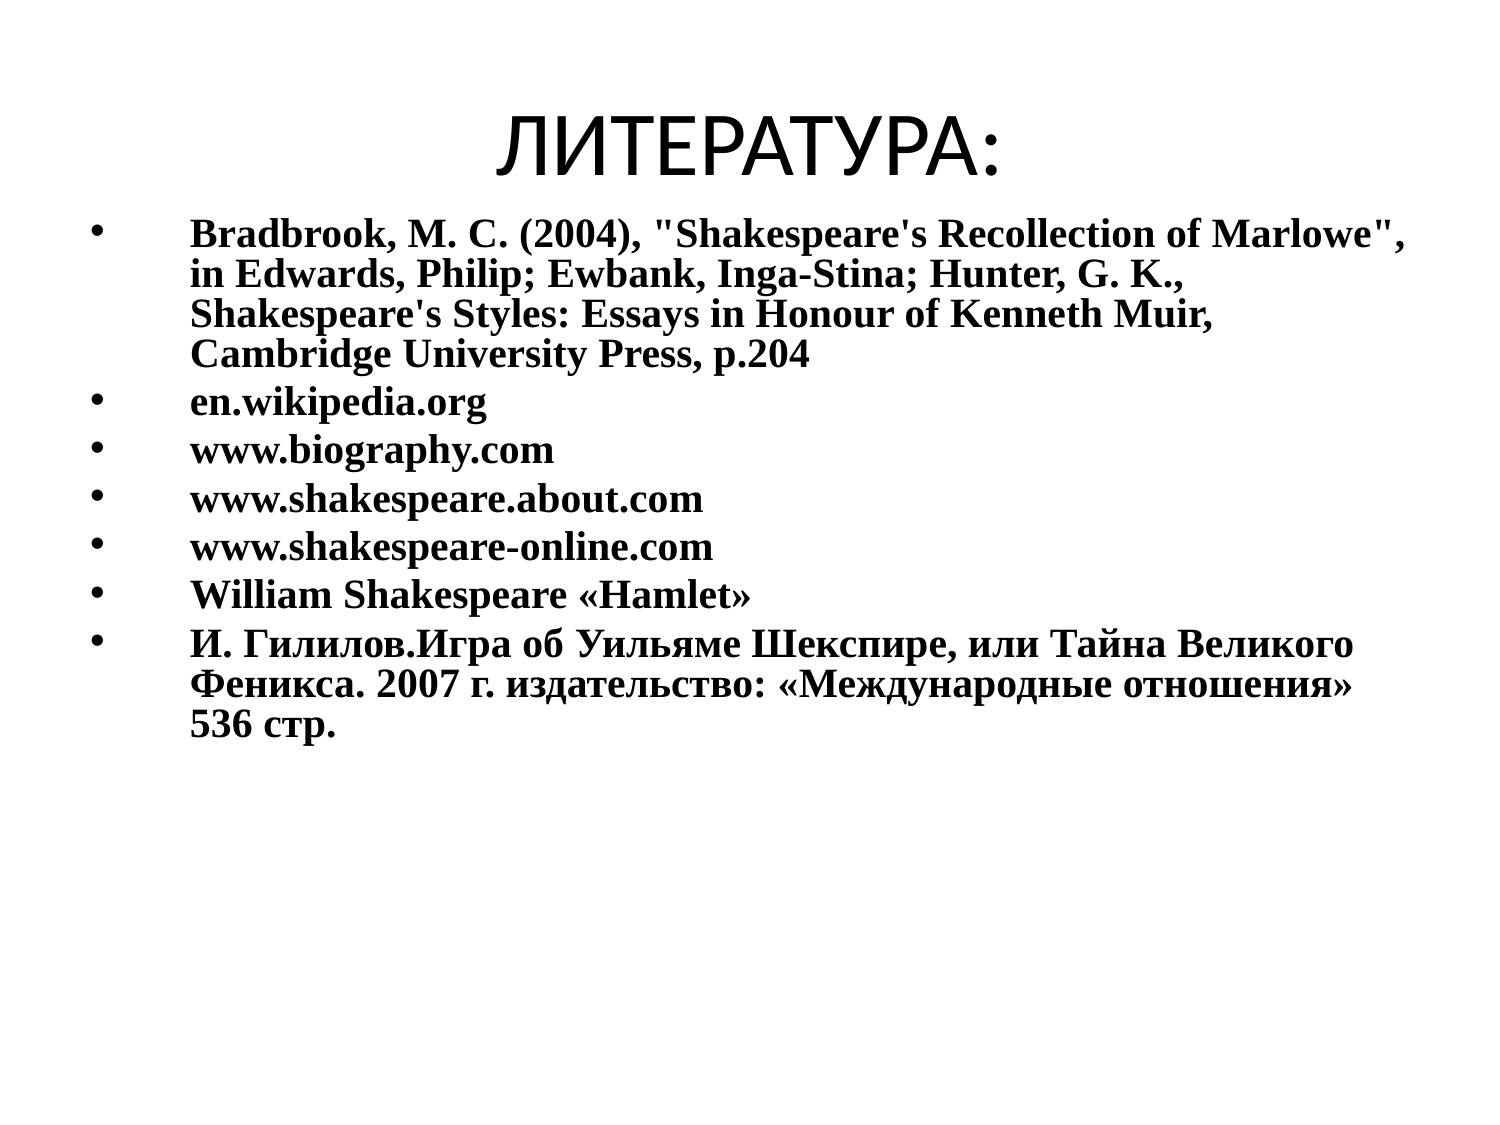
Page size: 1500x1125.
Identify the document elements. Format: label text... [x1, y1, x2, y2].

list Bradbrook, M. C. (2004), "Shakespeare's Recollection of Marlowe", in Edwards, Philip; Ewbank, Inga-Stina; Hunter, G. K., Shakespeare's Styles: Essays in Honour of Kenneth Muir, Cambridge University Press, p.204 en.wikipedia.org www.biography.com www.shakespeare.about.com www.shakespeare-online.com William Shakespeare «Hamlet» И. Гилилов.Игра об Уильяме Шекспире, или Тайна Великого Феникса. 2007 г. издательство: «Международные отношения» 536 стр. [74, 207, 1426, 1006]
title ЛИТЕРАТУРА: [74, 44, 1426, 207]
